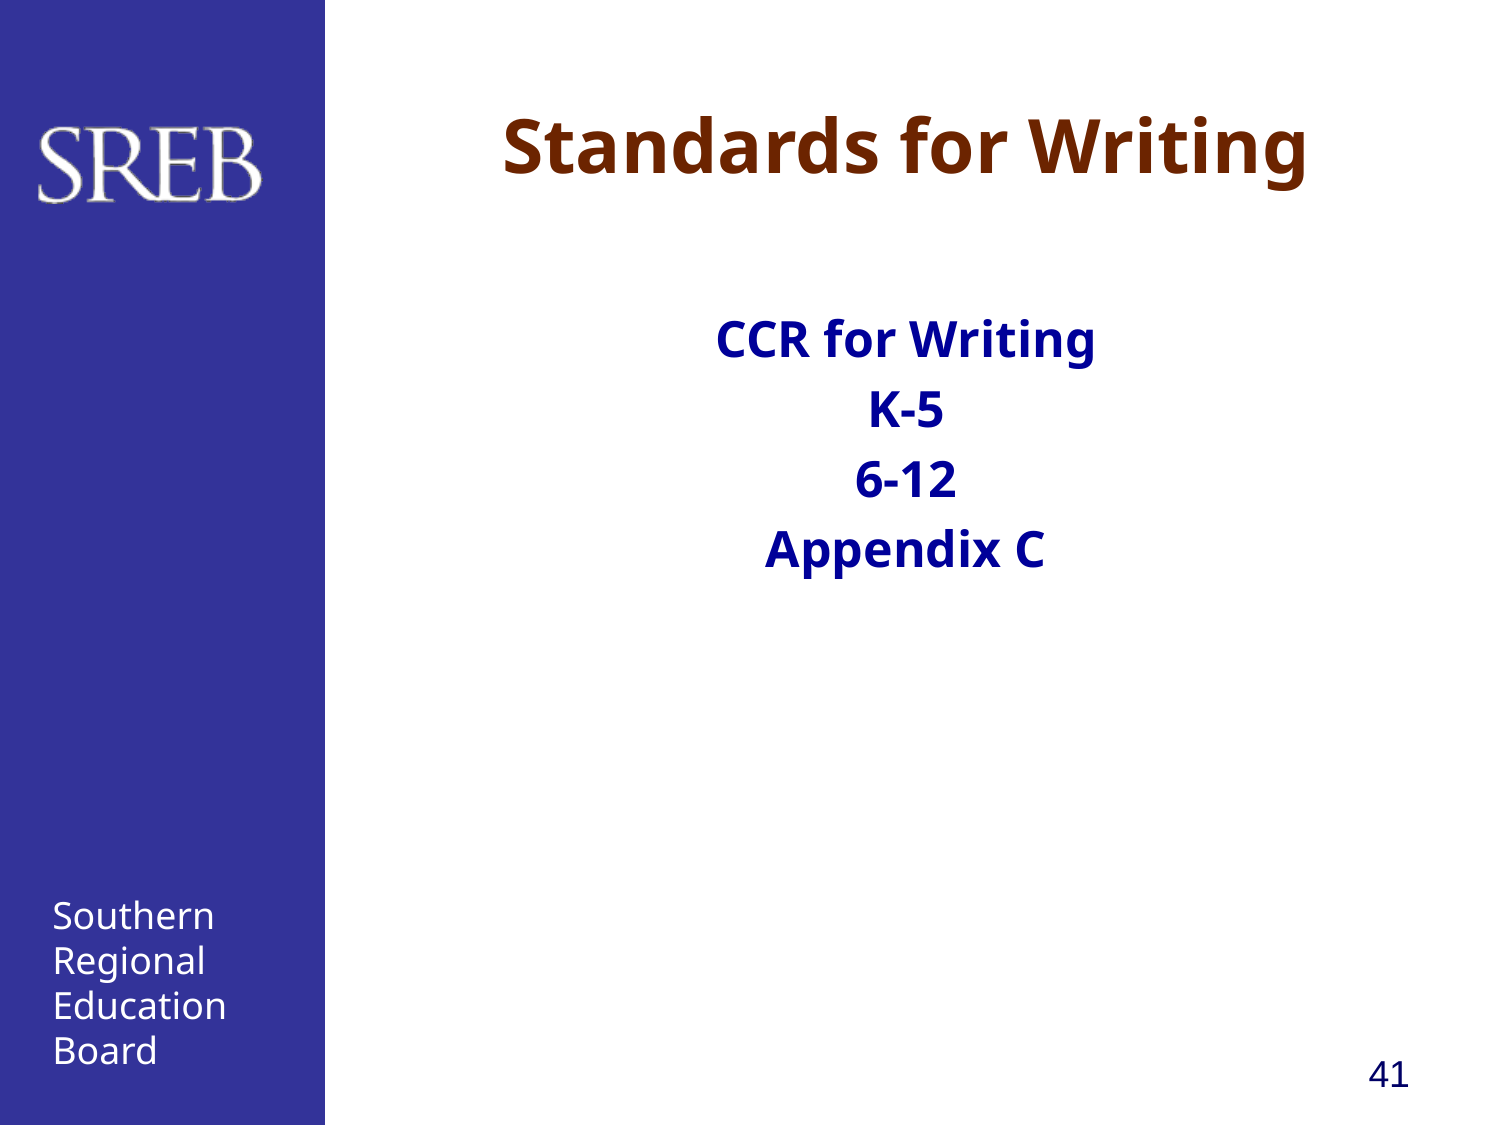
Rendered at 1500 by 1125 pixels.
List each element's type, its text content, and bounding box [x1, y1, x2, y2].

list CCR for Writing K-5 6-12 Appendix C [362, 299, 1451, 1026]
slide_number 41 [1299, 1042, 1426, 1103]
title Standards for Writing [362, 49, 1451, 238]
picture [37, 124, 263, 204]
